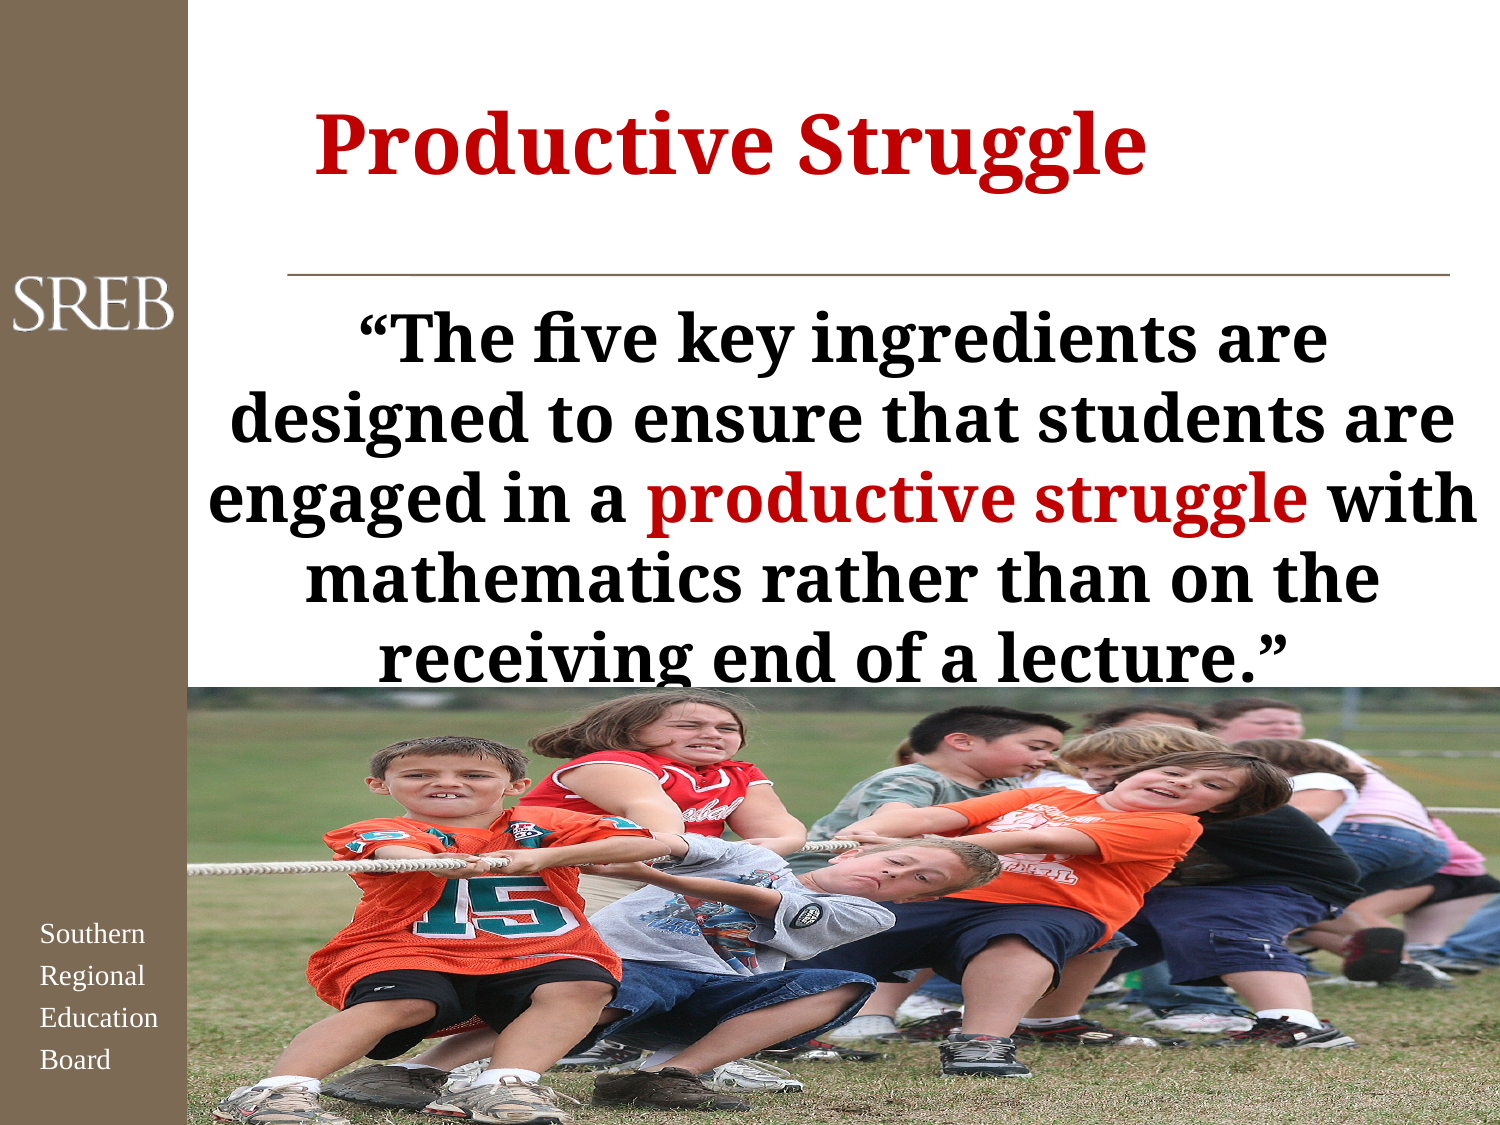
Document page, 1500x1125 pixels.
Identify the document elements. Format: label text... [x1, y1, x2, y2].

text_box “The five key ingredients are designed to ensure that students are engaged in a productive struggle with mathematics rather than on the receiving end of a lecture.” (Shannon, 2011) [187, 288, 1500, 687]
picture [12, 274, 175, 332]
picture [187, 687, 1500, 1125]
text_box Productive Struggle [300, 83, 1450, 199]
